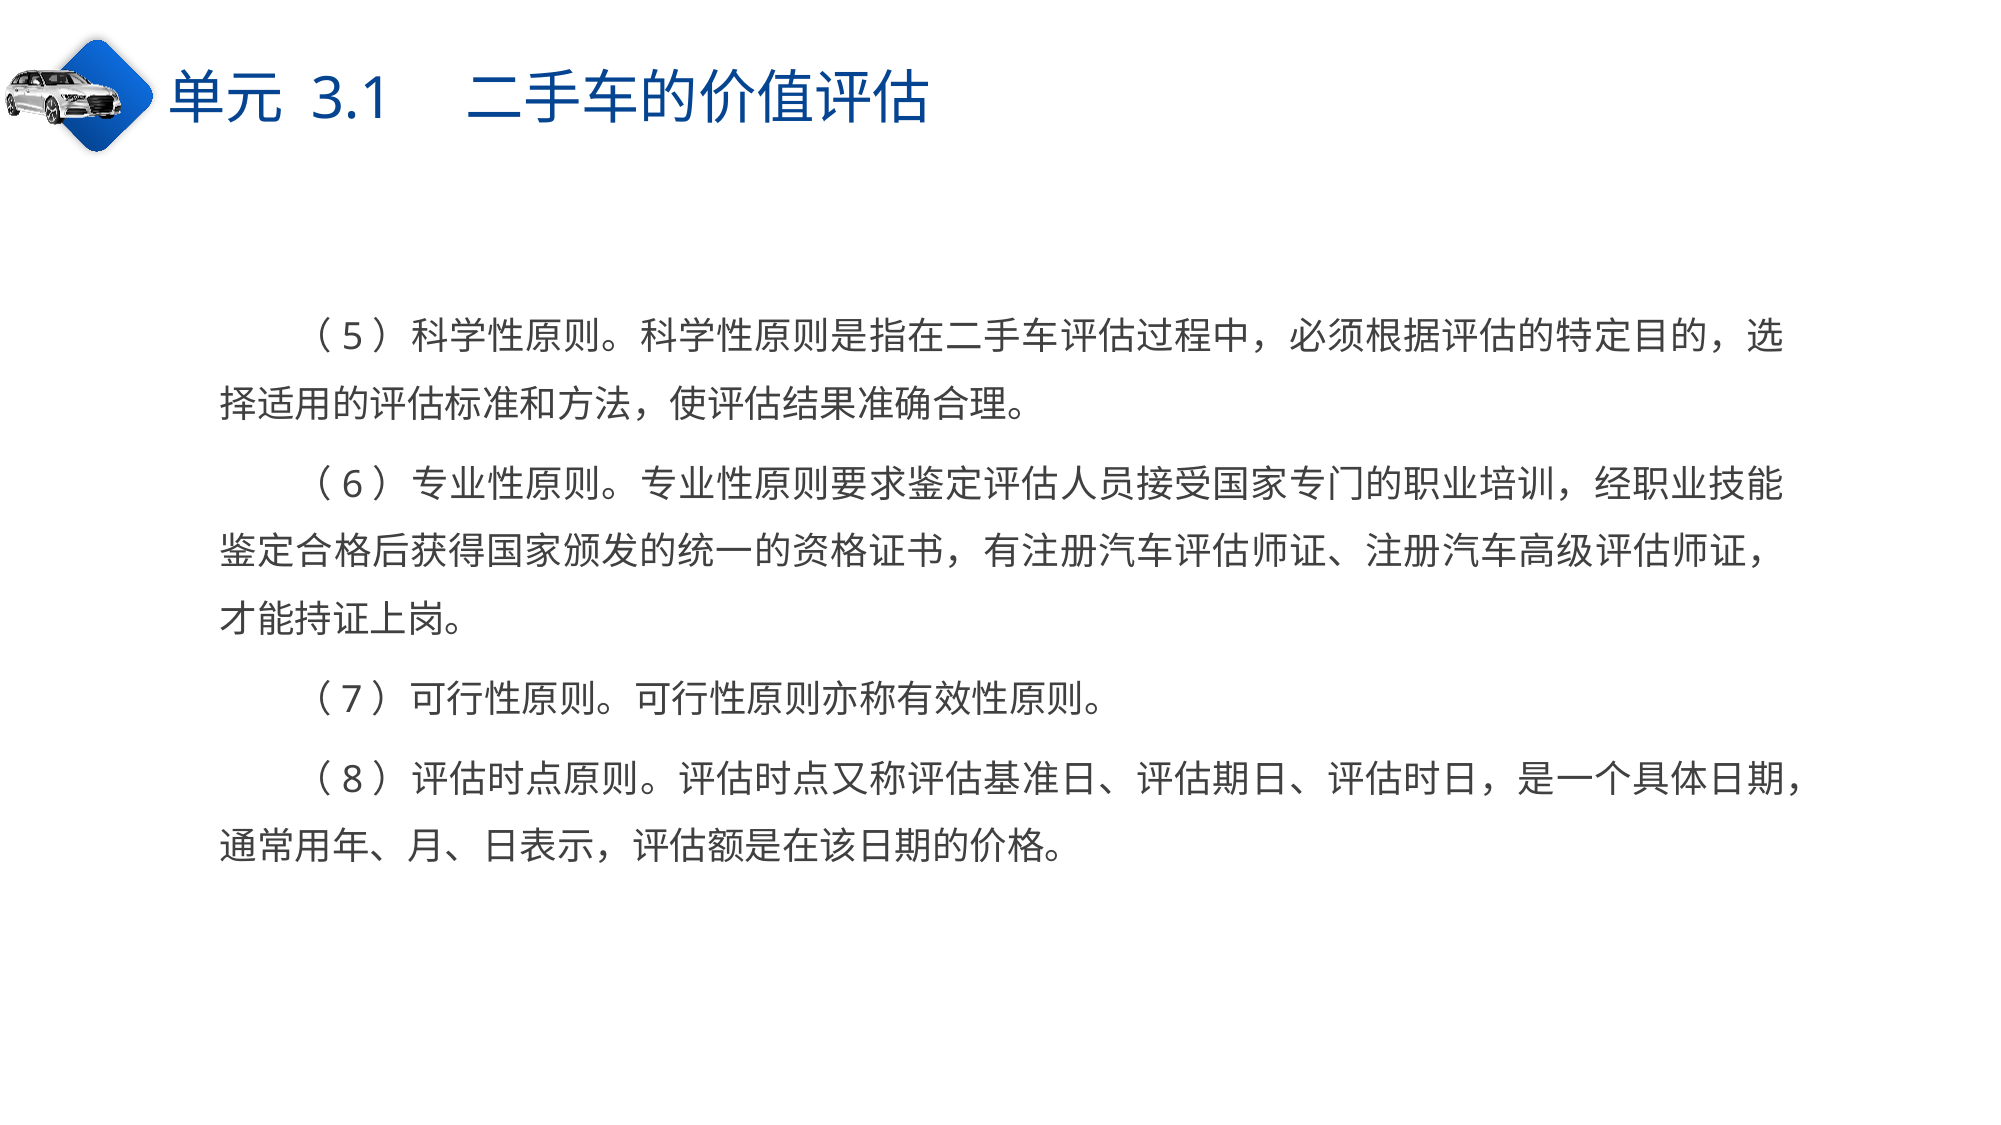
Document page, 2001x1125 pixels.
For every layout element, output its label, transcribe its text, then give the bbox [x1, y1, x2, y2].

picture [0, 31, 125, 157]
text_box （5）科学性原则。科学性原则是指在二手车评估过程中，必须根据评估的特定目的，选择适用的评估标准和方法，使评估结果准确合理。 （6）专业性原则。专业性原则要求鉴定评估人员接受国家专门的职业培训，经职业技能鉴定合格后获得国家颁发的统一的资格证书，有注册汽车评估师证、注册汽车高级评估师证，才能持证上岗。 （7）可行性原则。可行性原则亦称有效性原则。 （8）评估时点原则。评估时点又称评估基准日、评估期日、评估时日，是一个具体日期，通常用年、月、日表示，评估额是在该日期的价格。 [204, 282, 1800, 875]
text_box 单元 3.1 二手车的价值评估 [152, 52, 946, 138]
